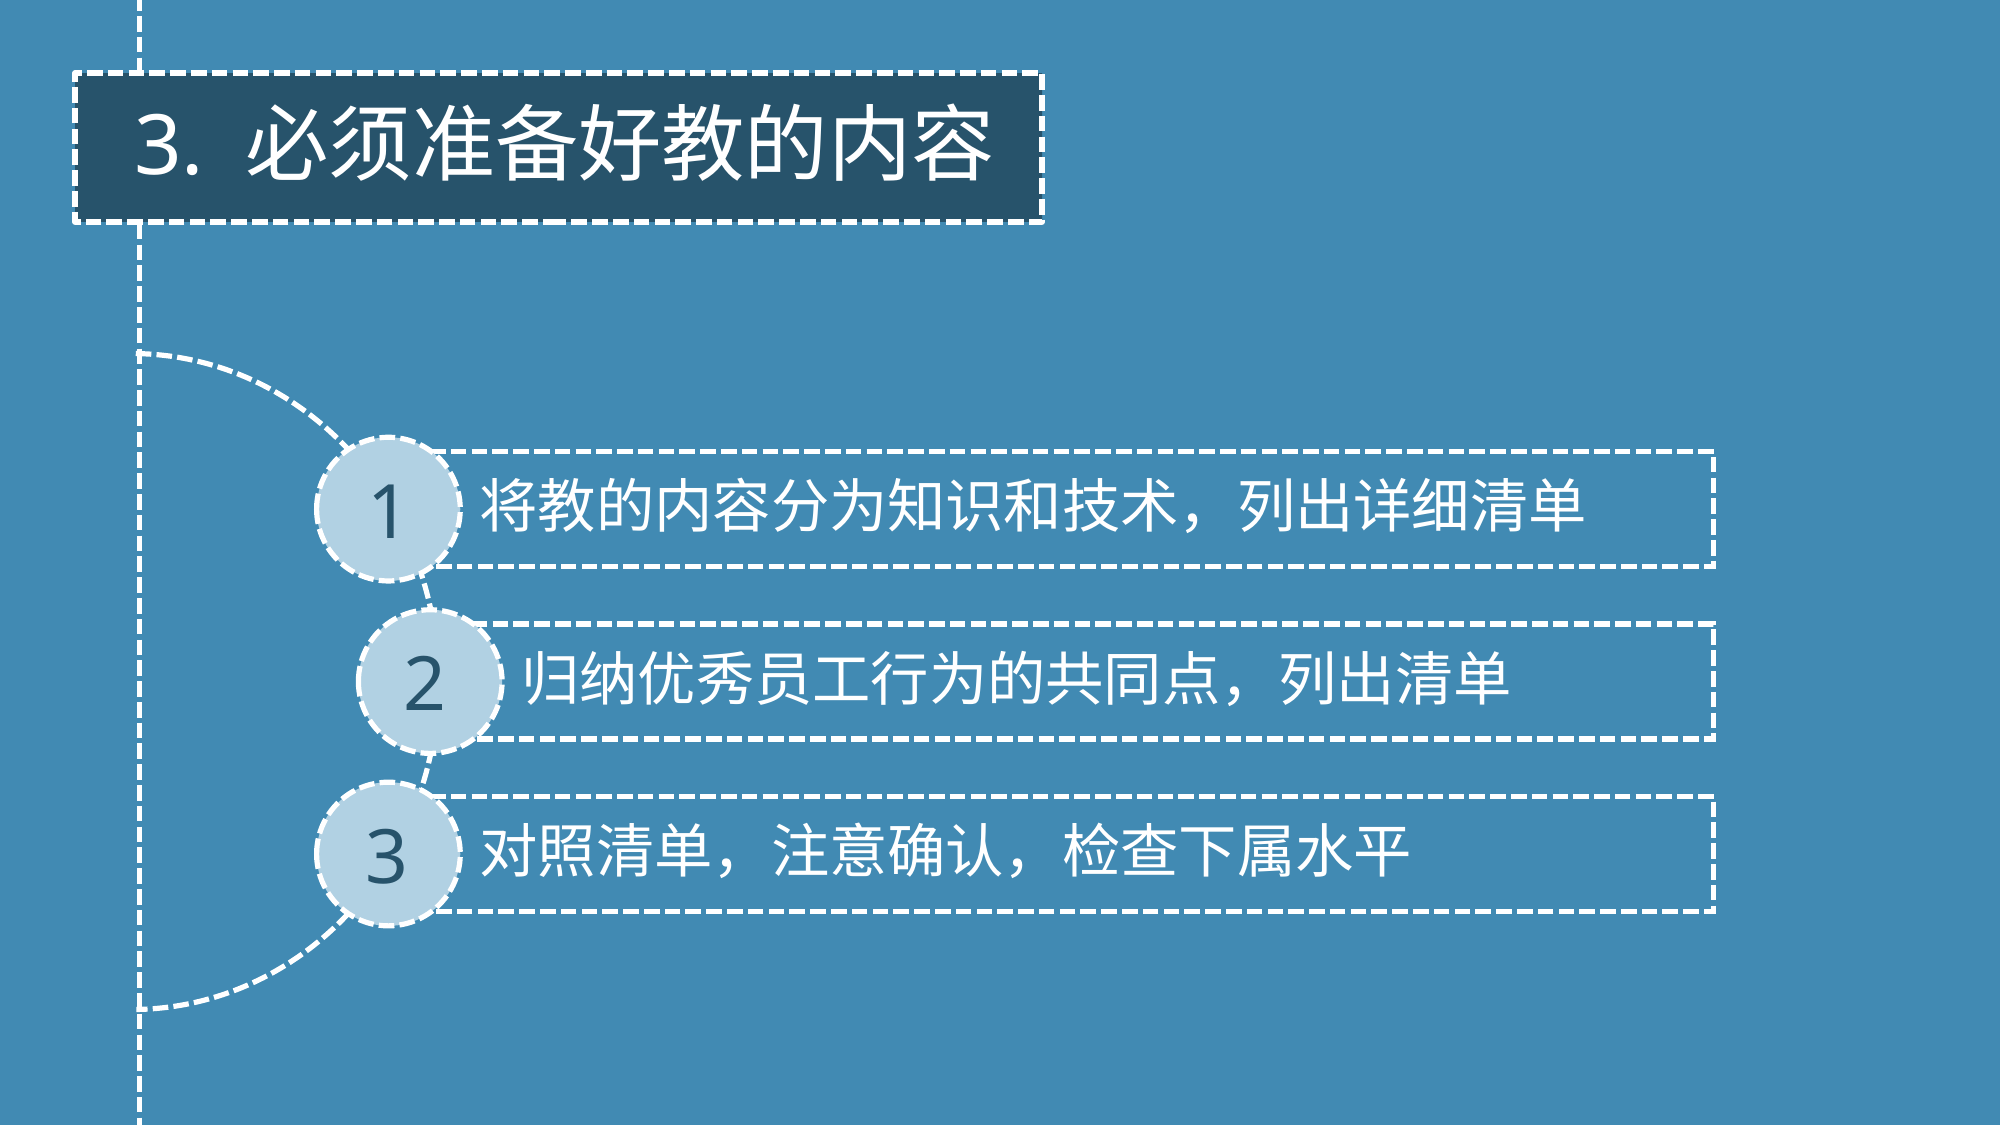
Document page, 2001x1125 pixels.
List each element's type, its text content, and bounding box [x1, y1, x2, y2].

text_box [315, 436, 462, 583]
text_box 2 [388, 628, 461, 734]
text_box [315, 781, 462, 927]
text_box [131, 353, 431, 1011]
text_box 将教的内容分为知识和技术，列出详细清单 [433, 451, 1715, 568]
text_box 对照清单，注意确认，检查下属水平 [433, 796, 1715, 913]
text_box 3. 必须准备好教的内容 [75, 73, 1043, 222]
text_box 1 [352, 456, 425, 561]
text_box 3 [351, 800, 423, 906]
text_box 归纳优秀员工行为的共同点，列出清单 [475, 623, 1715, 740]
text_box [357, 608, 504, 755]
